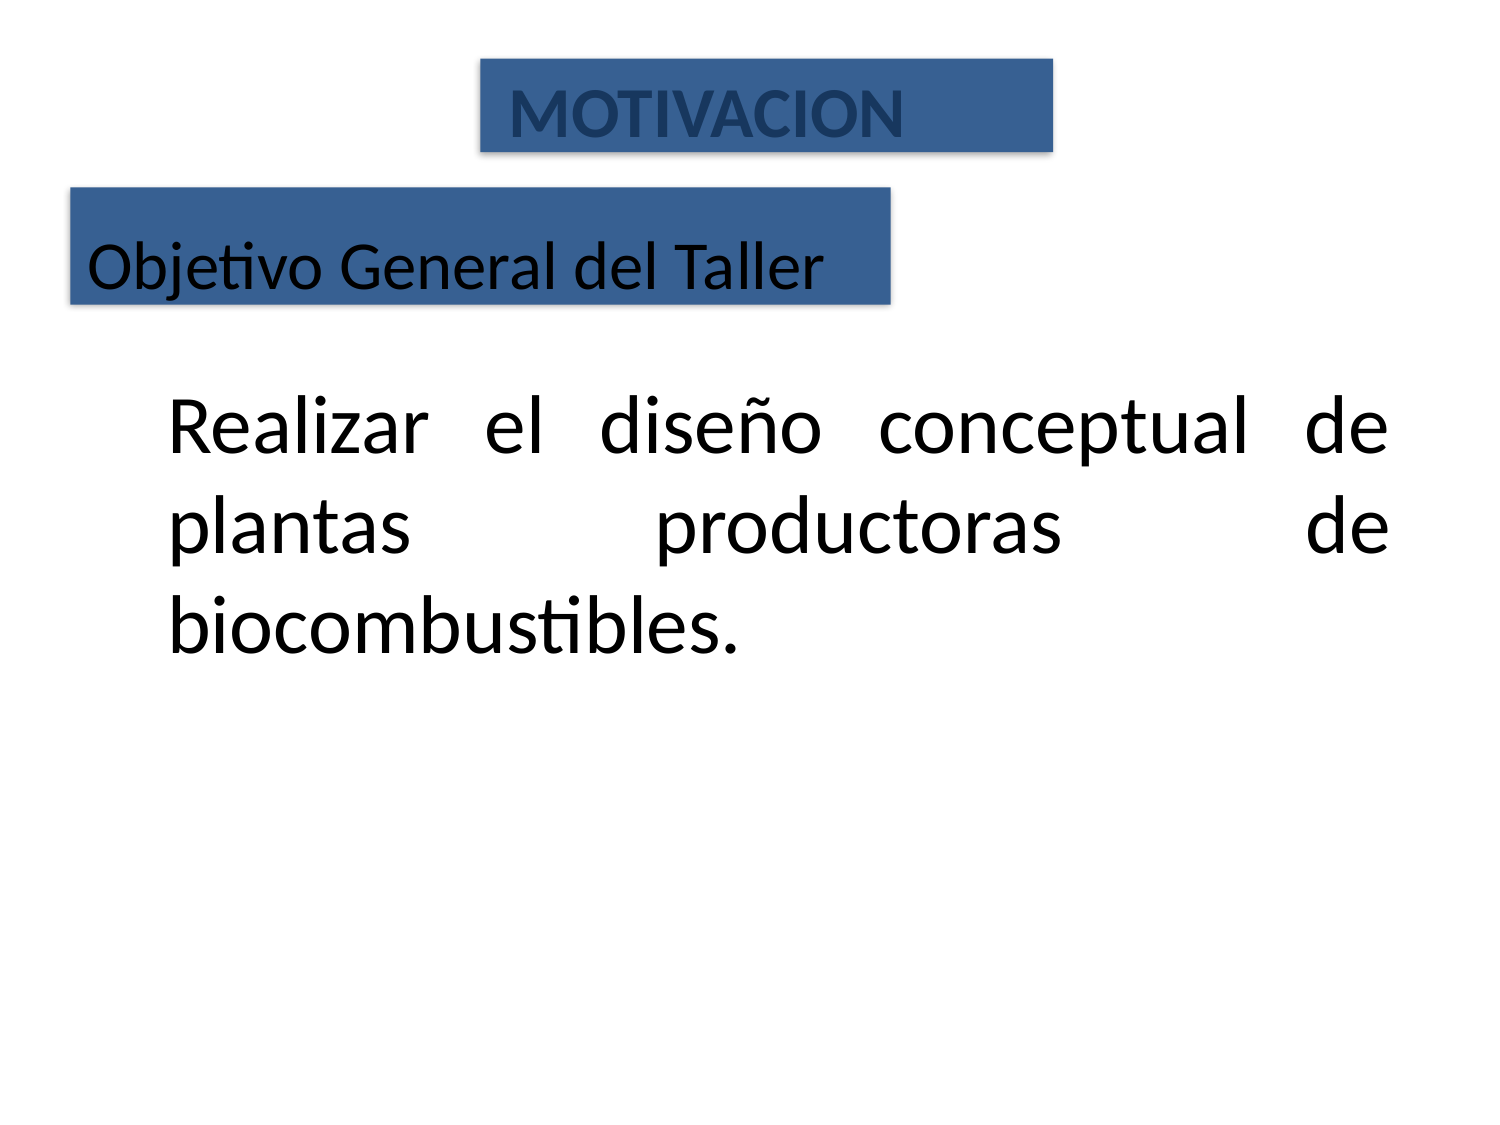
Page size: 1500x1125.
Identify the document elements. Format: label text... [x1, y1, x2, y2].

text_box MOTIVACION [480, 58, 1054, 153]
text_box Objetivo General del Taller [70, 187, 891, 305]
text_box Realizar el diseño conceptual de plantas productoras de biocombustibles. [152, 363, 1407, 678]
